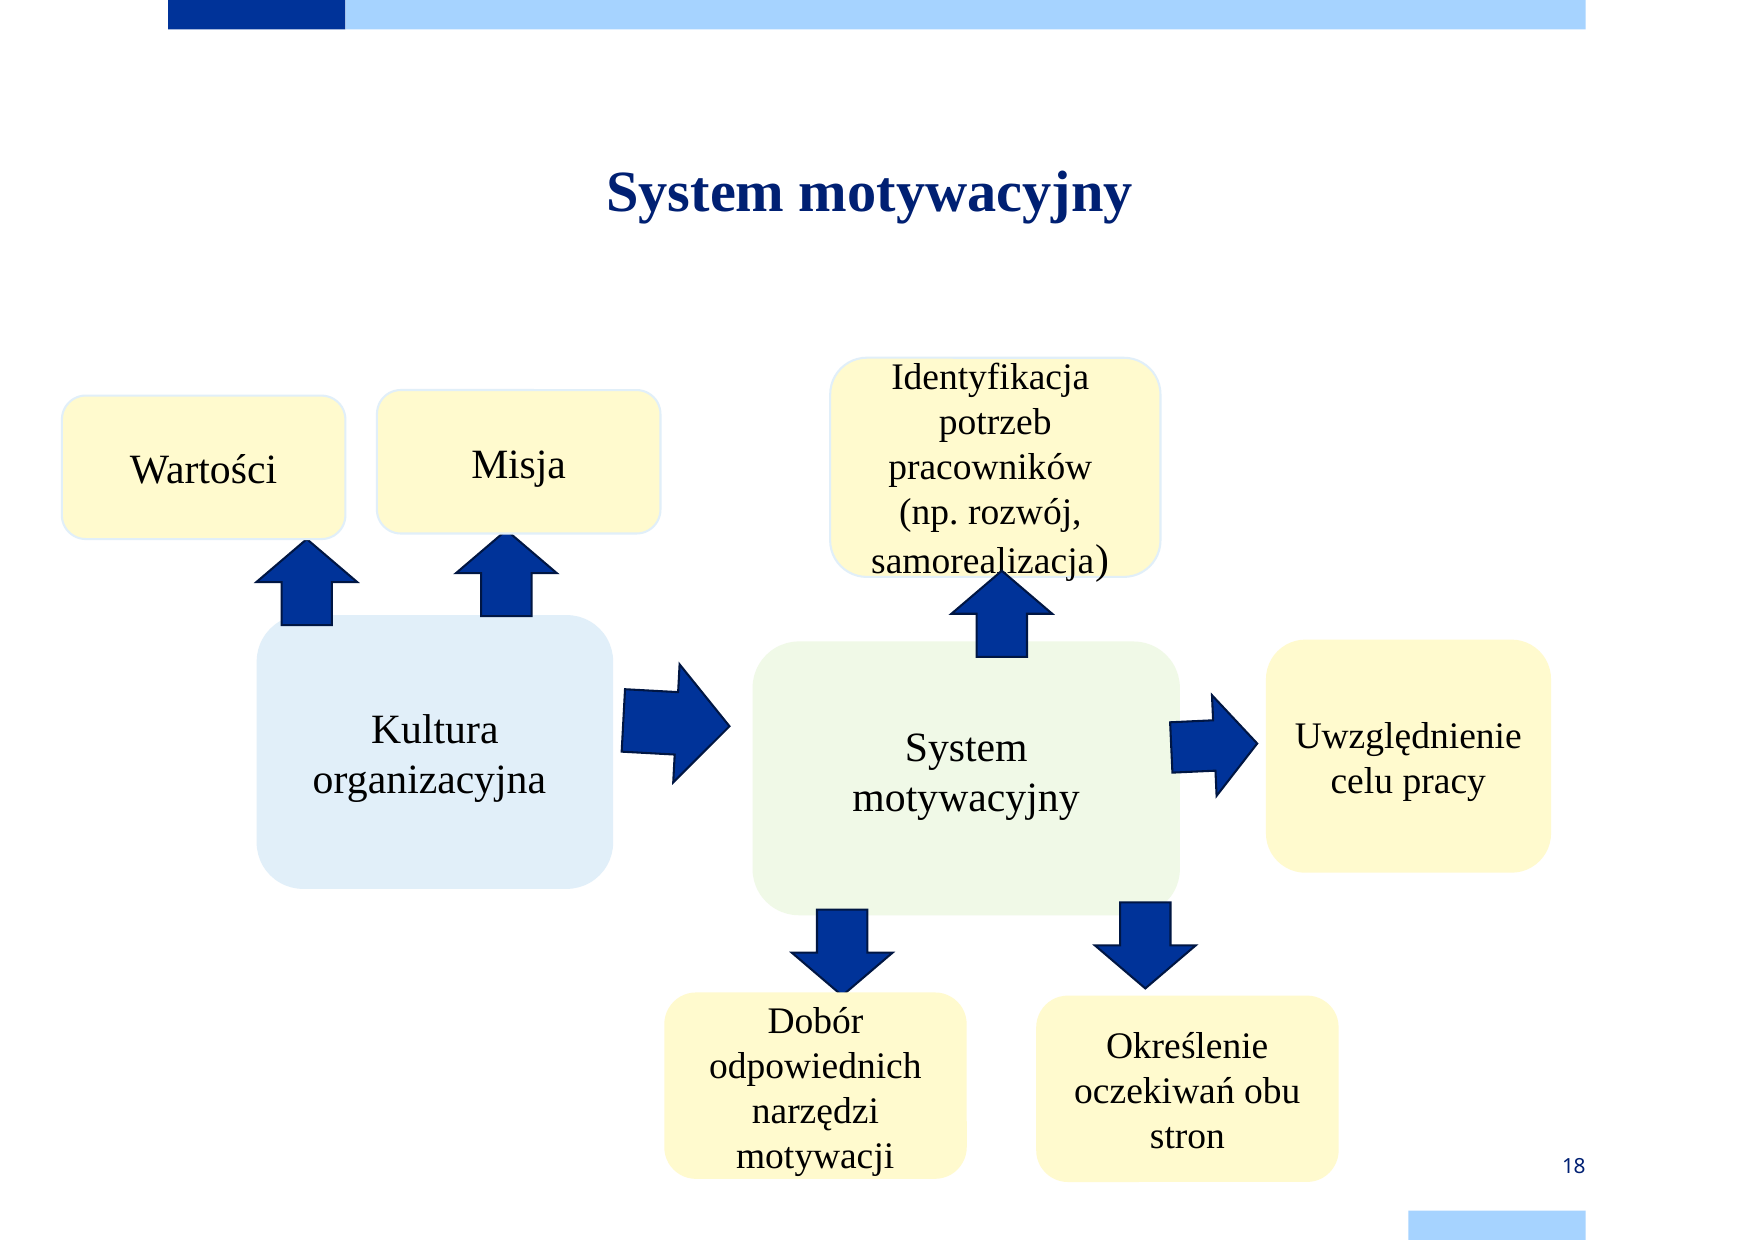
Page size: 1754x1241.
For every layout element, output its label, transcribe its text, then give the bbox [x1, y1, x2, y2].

text_box System motywacyjny [789, 662, 1144, 828]
text_box [1092, 901, 1199, 990]
text_box Dobór odpowiednich narzędzi motywacji [664, 992, 967, 1179]
text_box [620, 661, 731, 785]
text_box Określenie oczekiwań obu stron [1036, 995, 1339, 1183]
text_box [453, 535, 560, 618]
text_box [1169, 692, 1259, 799]
text_box [948, 569, 1055, 658]
title System motywacyjny [168, 147, 1586, 325]
text_box Kultura organizacyjna [256, 615, 614, 889]
text_box Identyfikacja potrzeb pracowników (np. rozwój, samorealizacja) [829, 356, 1162, 578]
text_box [253, 541, 360, 627]
text_box Uwzględnienie celu pracy [1265, 639, 1552, 873]
text_box Wartości [60, 394, 347, 541]
text_box [752, 641, 1180, 916]
slide_number 18 [1408, 1151, 1586, 1182]
text_box Misja [375, 388, 662, 535]
text_box [789, 908, 896, 992]
